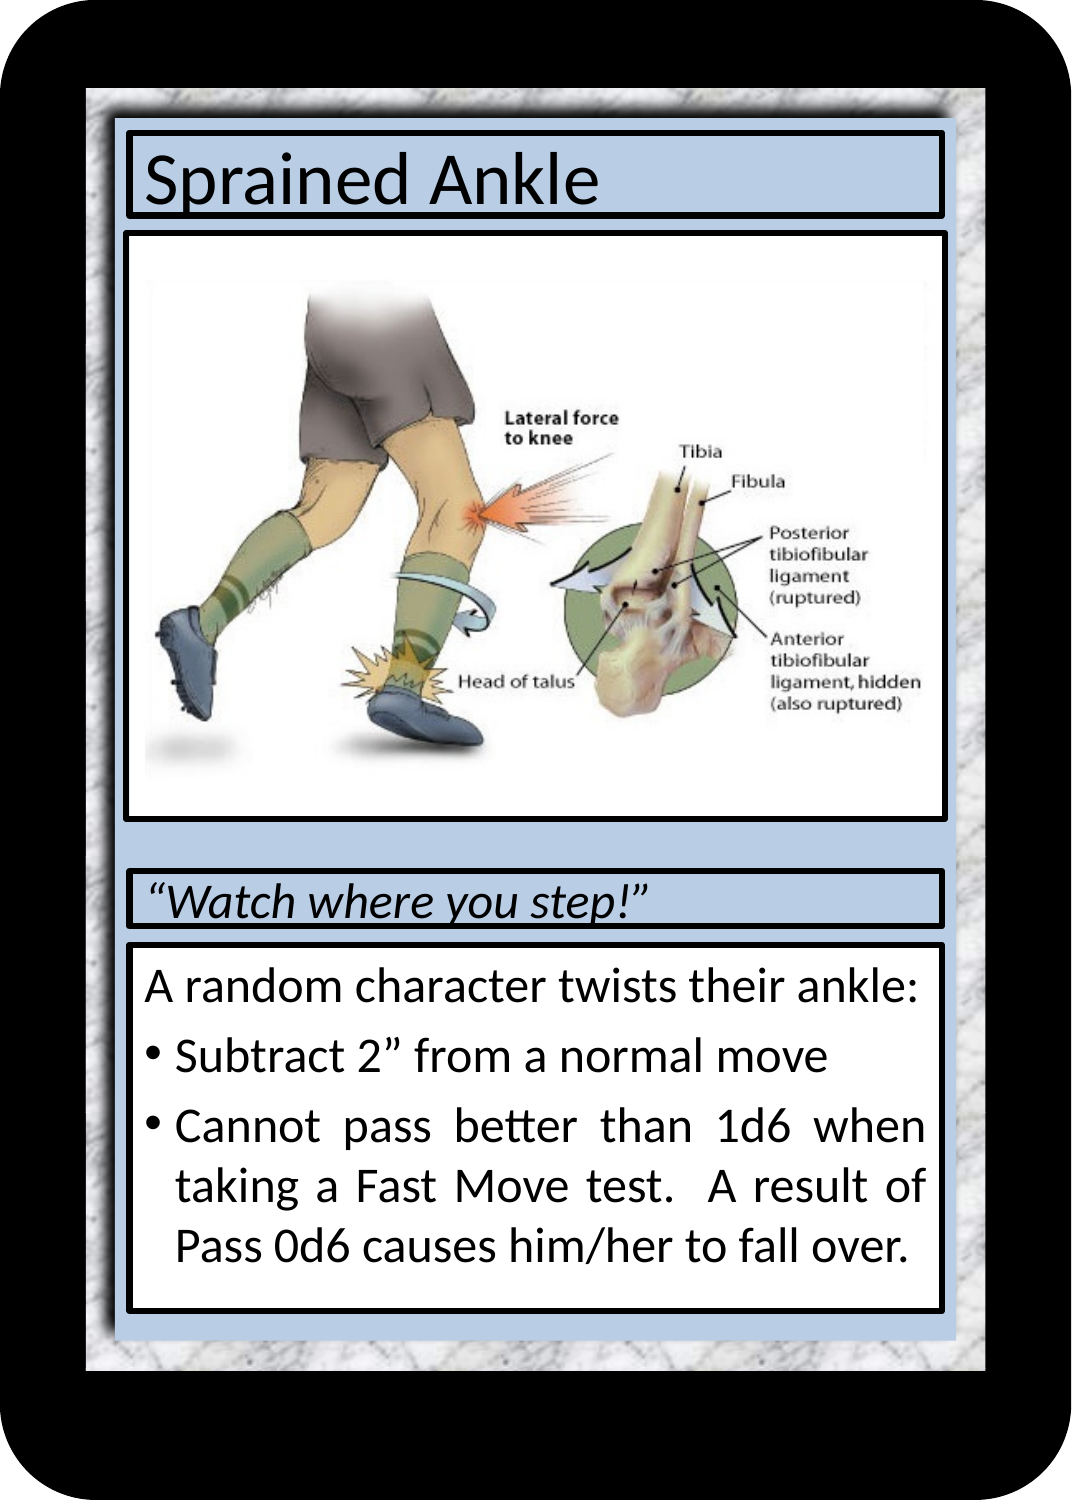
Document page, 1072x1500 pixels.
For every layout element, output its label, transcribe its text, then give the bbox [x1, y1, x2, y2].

title Sprained Ankle [126, 130, 945, 219]
list “Watch where you step!” [126, 868, 945, 929]
picture [85, 88, 986, 1371]
list A random character twists their ankle: Subtract 2” from a normal move Cannot pass better than 1d6 when taking a Fast Move test. A result of Pass 0d6 causes him/her to fall over. [126, 942, 945, 1314]
